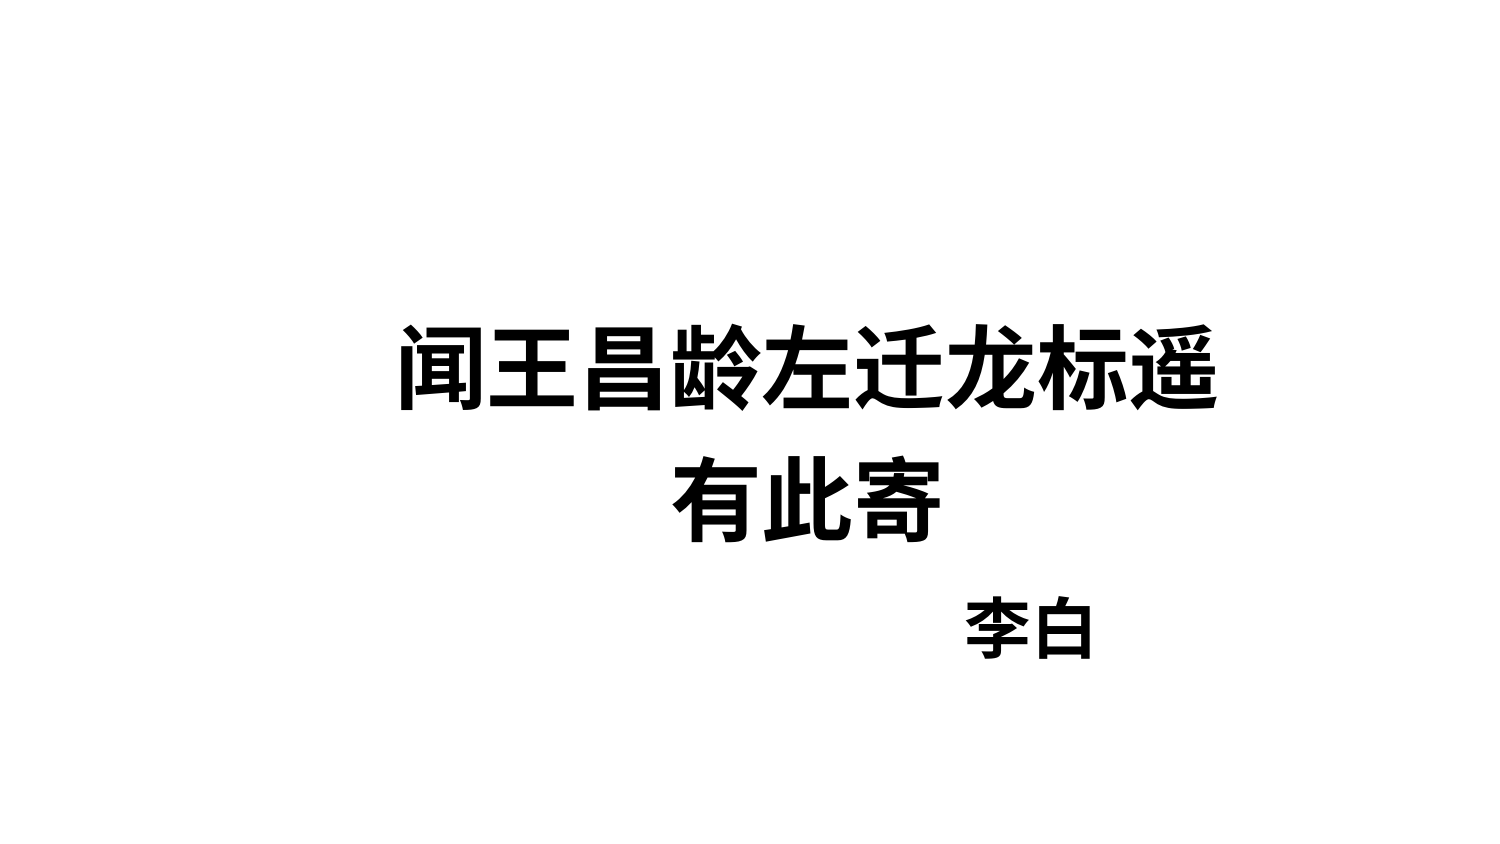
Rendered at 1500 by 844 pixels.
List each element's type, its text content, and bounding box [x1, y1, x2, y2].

text_box 李白 [794, 563, 1269, 675]
text_box 闻王昌龄左迁龙标遥有此寄 [361, 281, 1254, 561]
